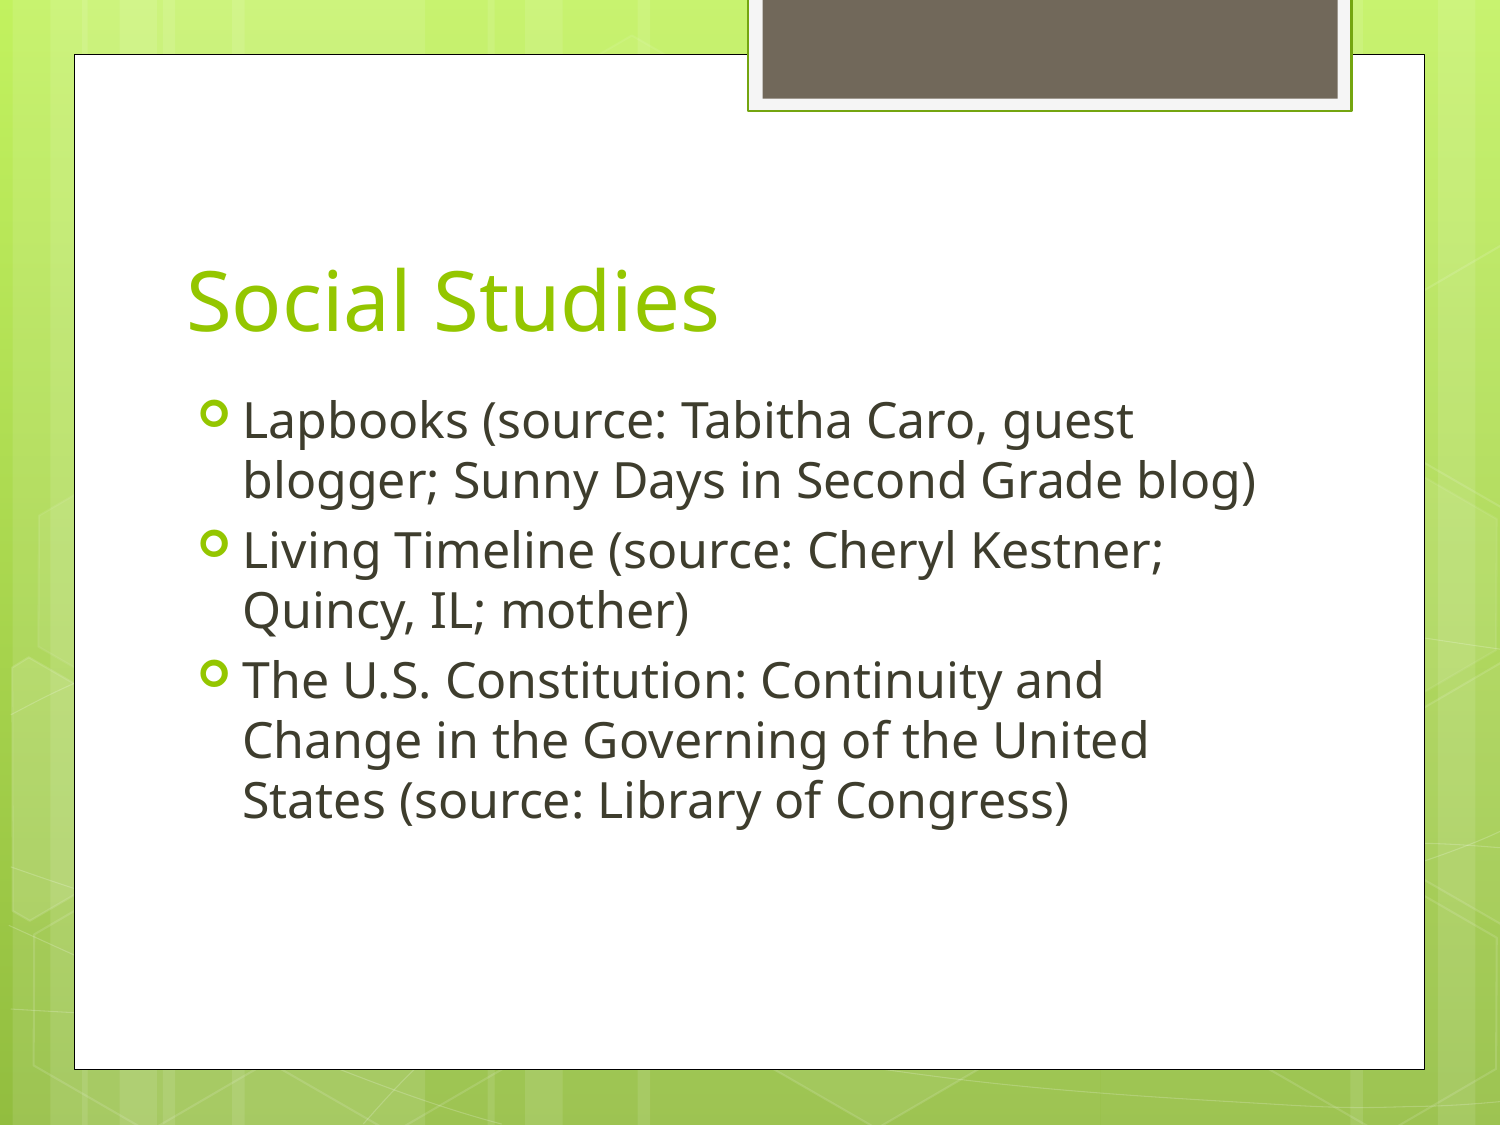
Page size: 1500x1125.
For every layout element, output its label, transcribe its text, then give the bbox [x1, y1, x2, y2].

list Lapbooks (source: Tabitha Caro, guest blogger; Sunny Days in Second Grade blog) Living Timeline (source: Cheryl Kestner; Quincy, IL; mother) The U.S. Constitution: Continuity and Change in the Governing of the United States (source: Library of Congress) [171, 381, 1283, 1000]
title Social Studies [171, 168, 1324, 357]
